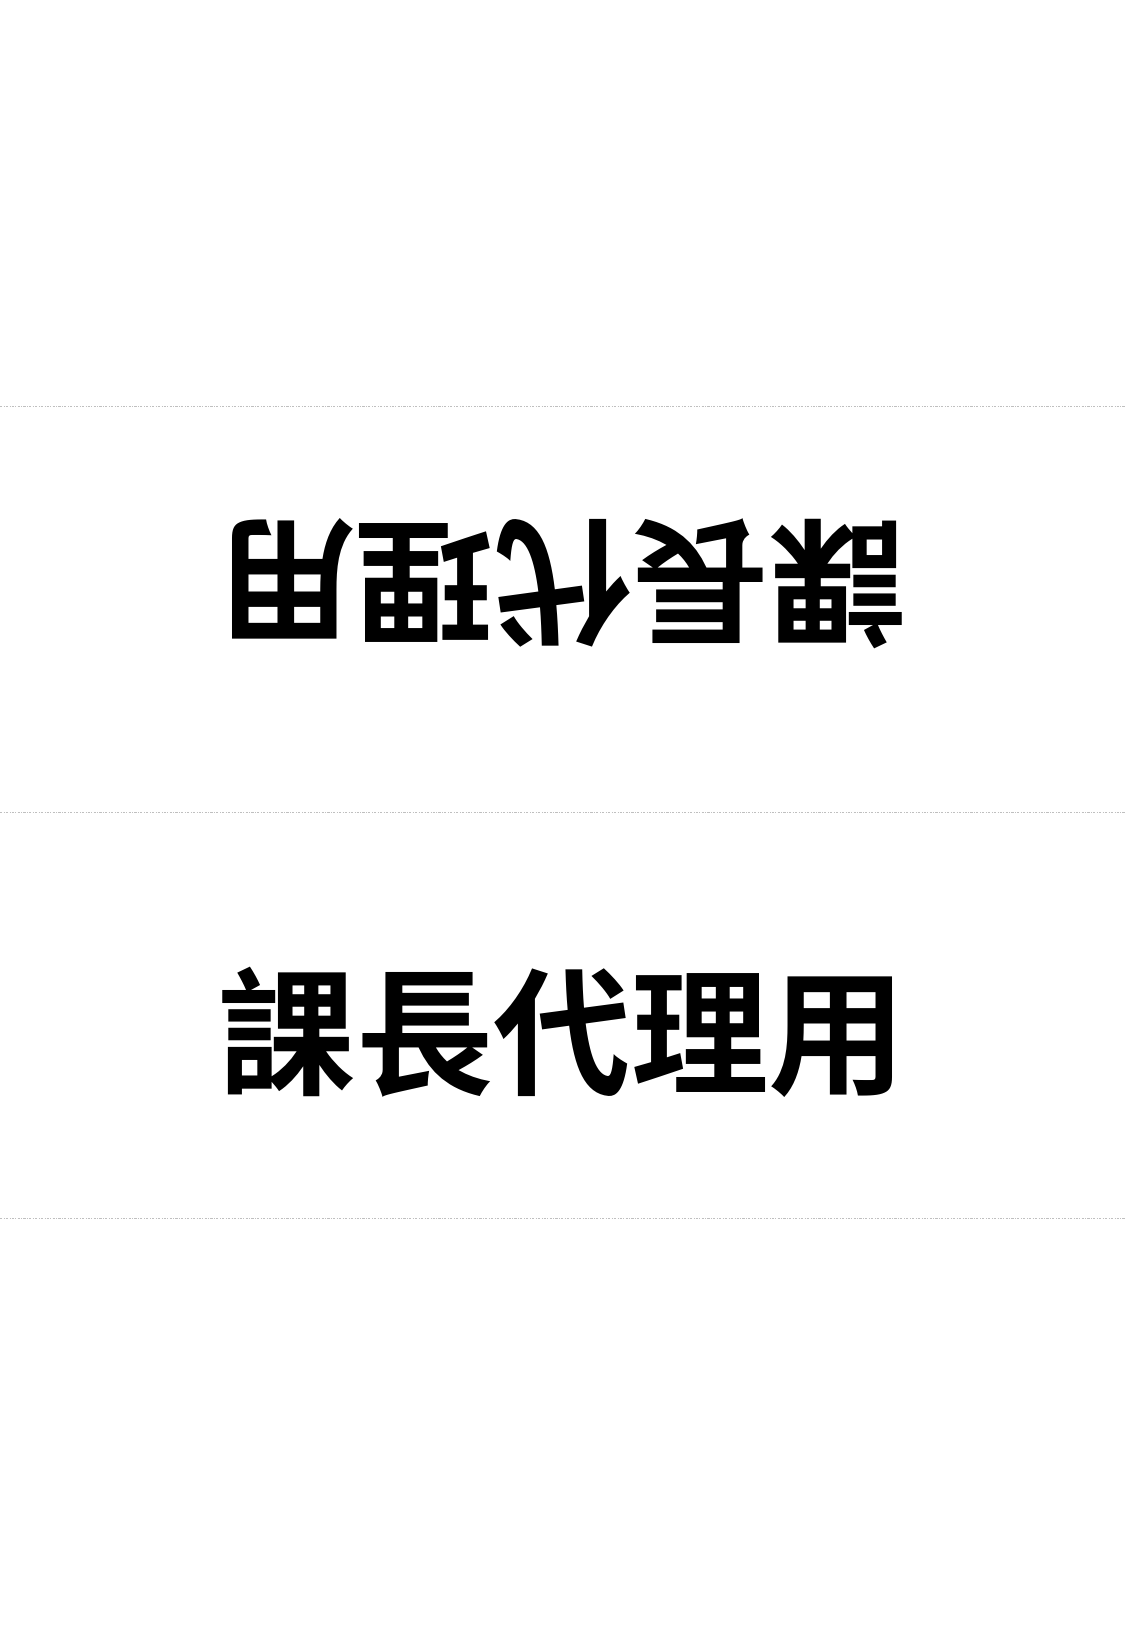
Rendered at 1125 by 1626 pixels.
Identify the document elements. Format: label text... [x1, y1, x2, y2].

text_box 課長代理用 [204, 496, 922, 677]
text_box 課長代理用 [203, 939, 922, 1120]
